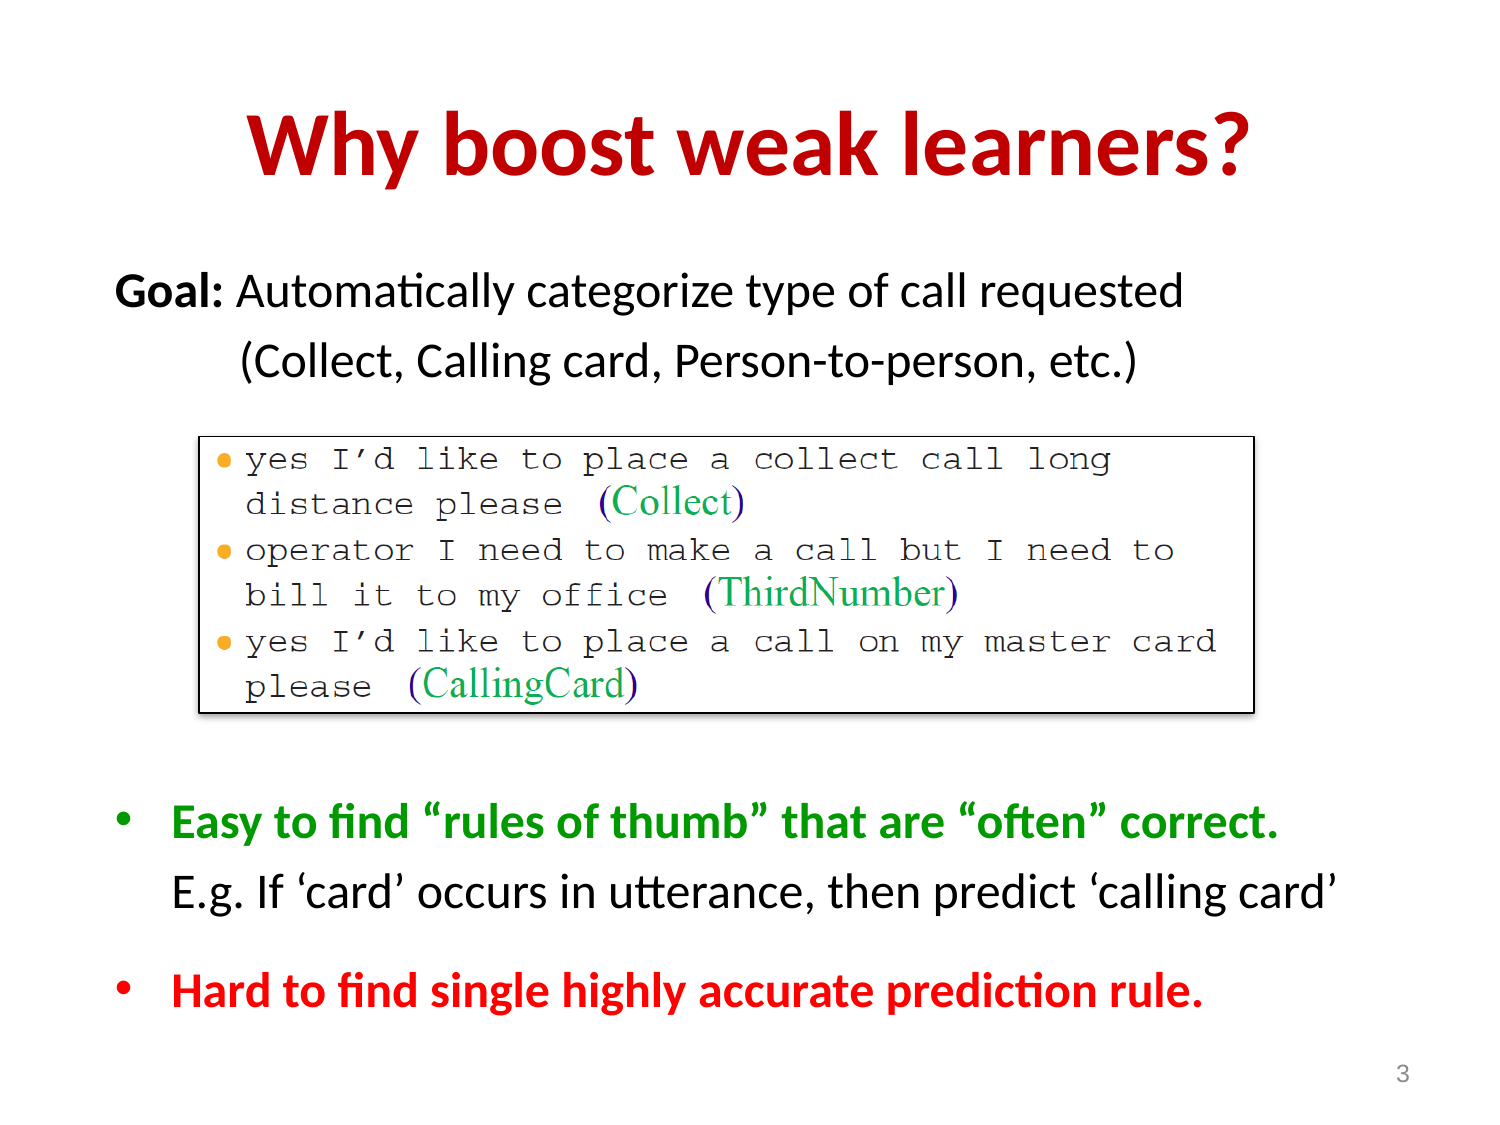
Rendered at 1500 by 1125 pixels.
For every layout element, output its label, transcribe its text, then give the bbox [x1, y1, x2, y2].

picture [199, 437, 1254, 713]
slide_number 3 [1074, 1042, 1425, 1103]
list Goal: Automatically categorize type of call requested (Collect, Calling card, Person-to-person, etc.) Easy to find “rules of thumb” that are “often” correct. E.g. If ‘card’ occurs in utterance, then predict ‘calling card’ Hard to find single highly accurate prediction rule. [99, 249, 1450, 1100]
title Why boost weak learners? [75, 45, 1425, 233]
